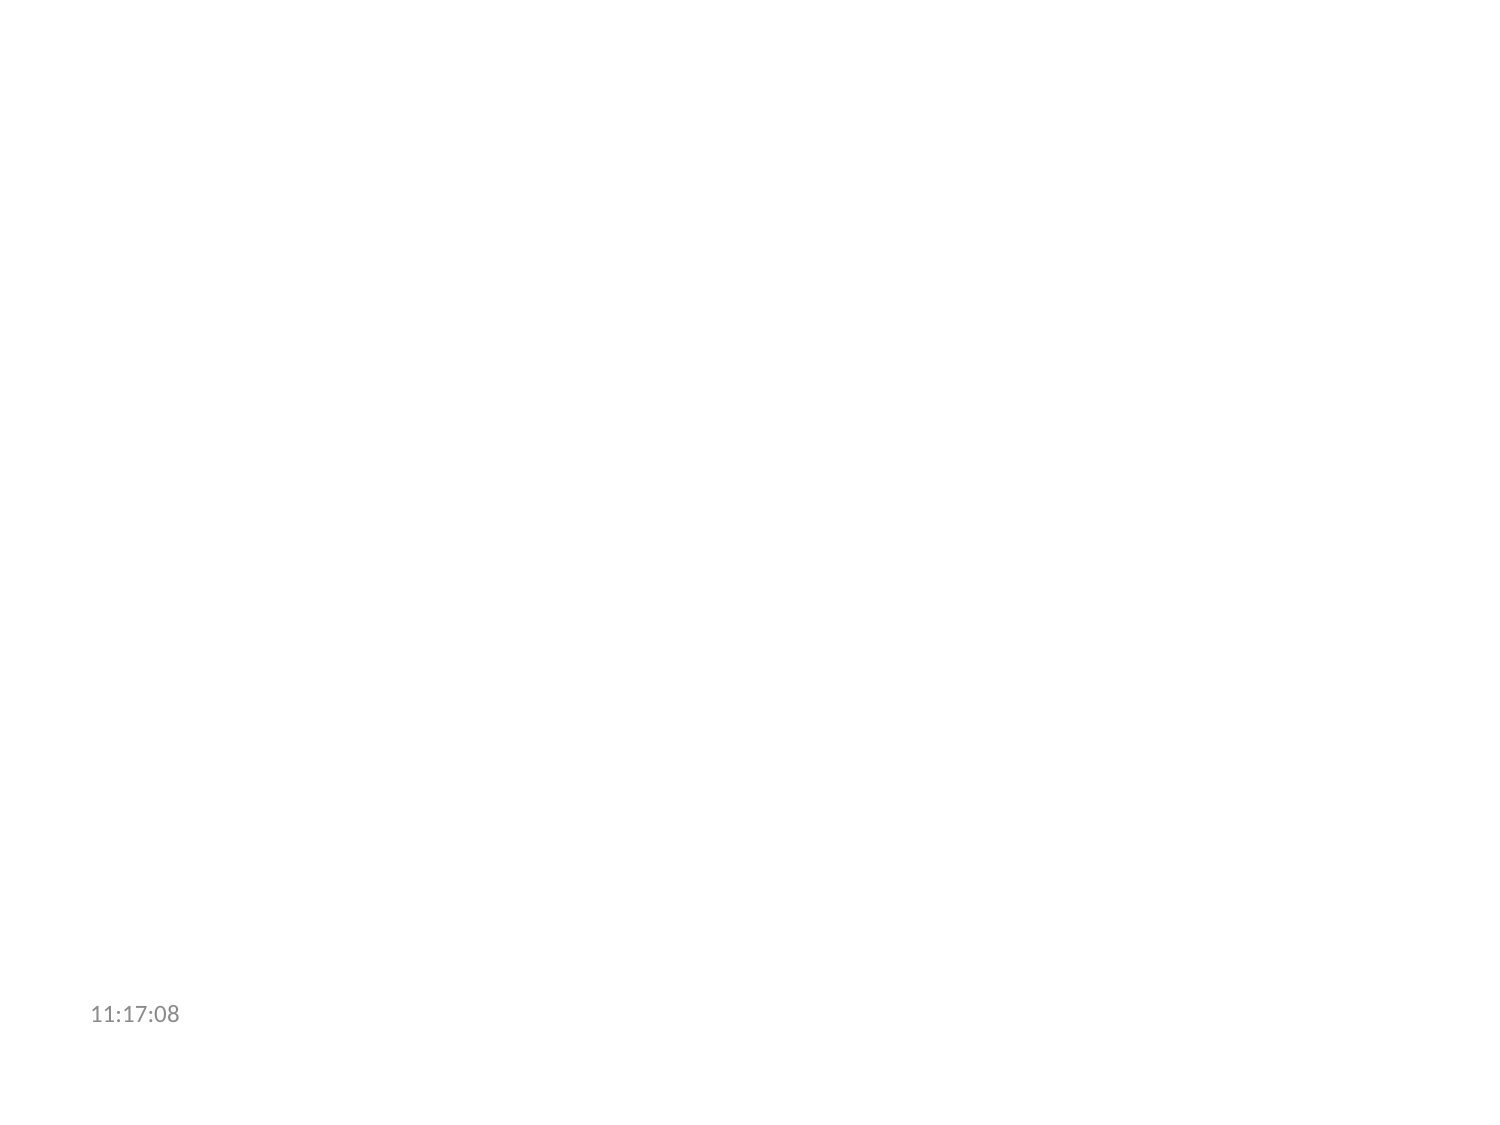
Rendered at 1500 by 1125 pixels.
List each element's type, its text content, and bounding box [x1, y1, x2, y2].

text_box 15:35:09 [75, 982, 425, 1043]
